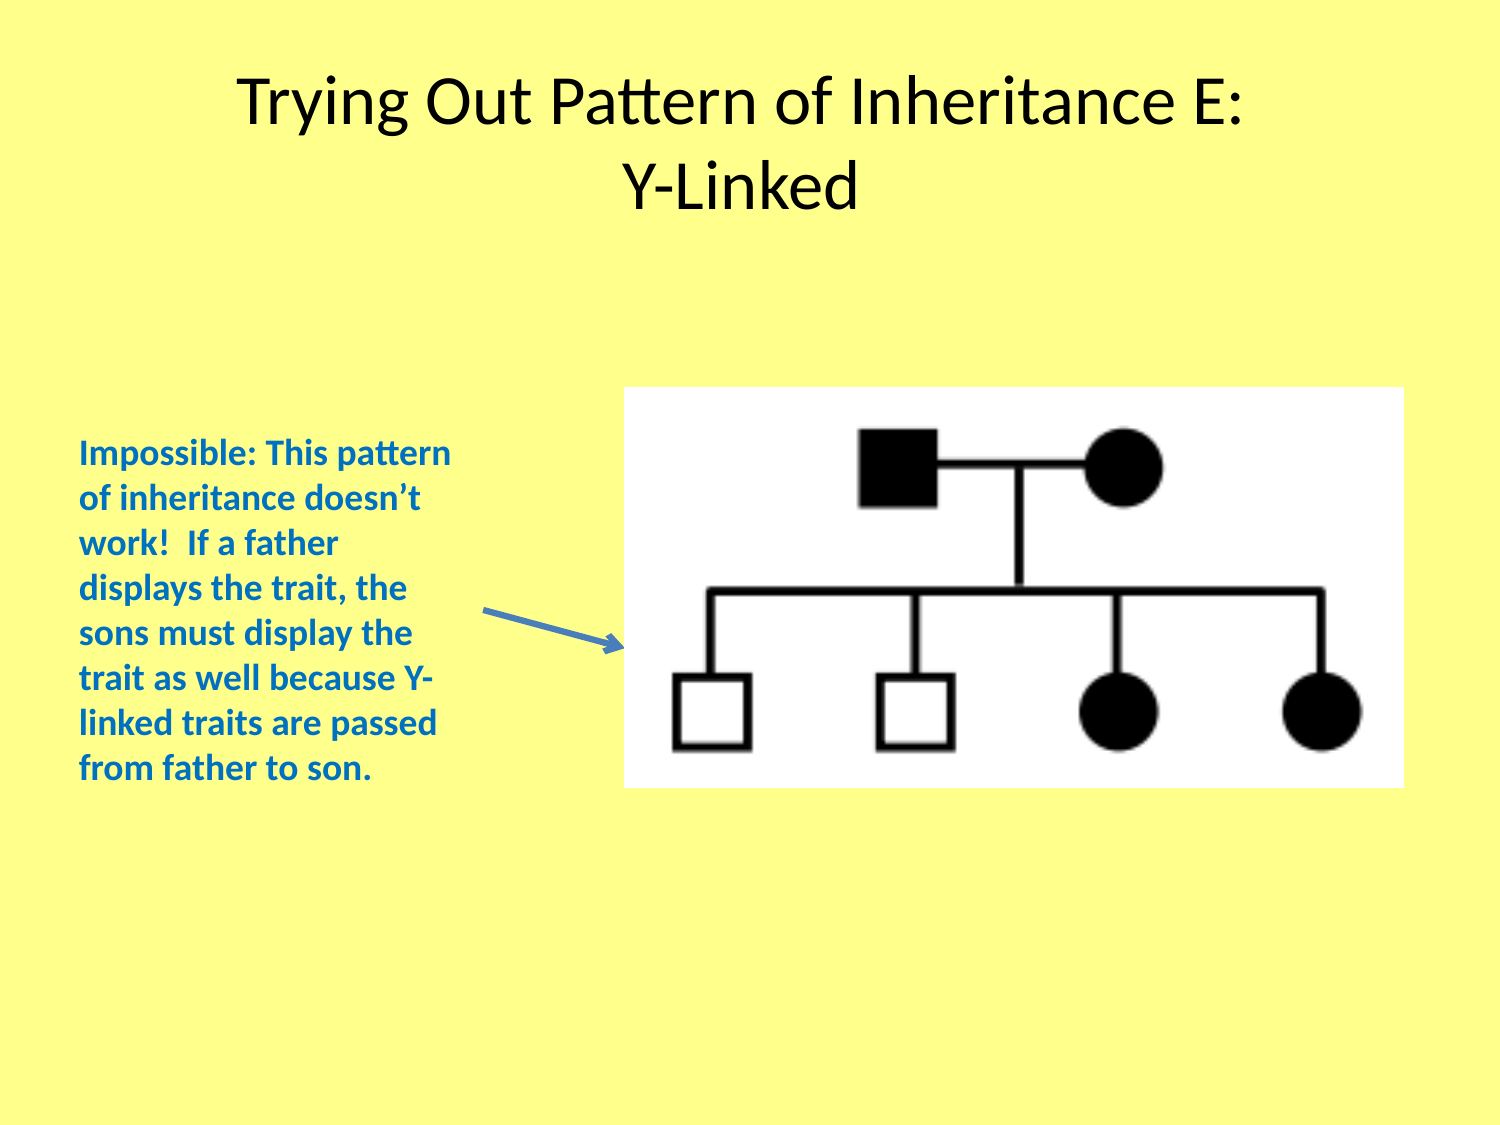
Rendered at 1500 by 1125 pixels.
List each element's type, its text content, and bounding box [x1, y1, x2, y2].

text_box Impossible: This pattern of inheritance doesn’t work! If a father displays the trait, the sons must display the trait as well because Y-linked traits are passed from father to son. [64, 420, 468, 796]
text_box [482, 609, 619, 649]
title Trying Out Pattern of Inheritance E: Y-Linked [75, 45, 1425, 233]
picture [624, 387, 1404, 788]
